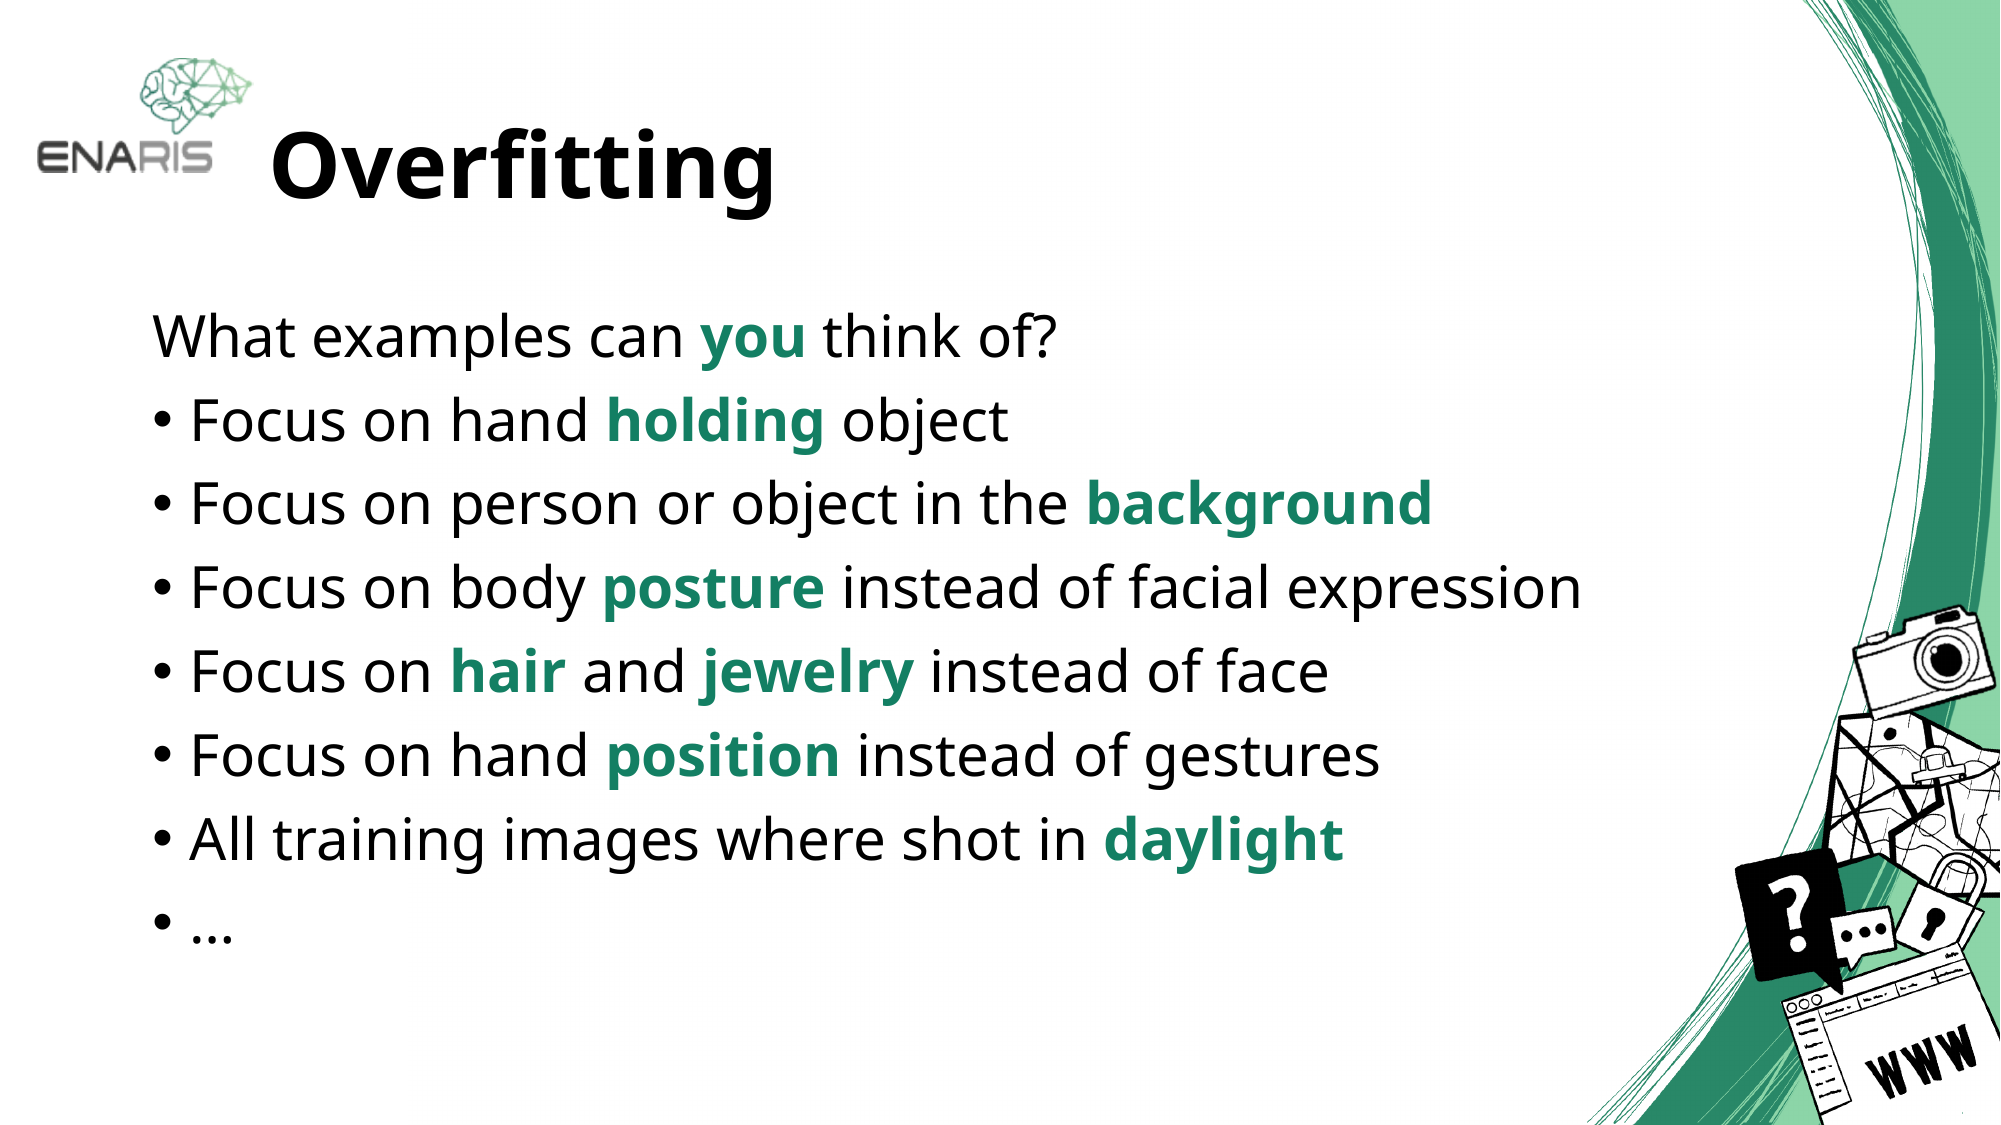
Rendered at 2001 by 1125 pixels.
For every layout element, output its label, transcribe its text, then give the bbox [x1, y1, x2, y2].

title Overfitting [253, 59, 1863, 278]
picture [37, 58, 254, 173]
list What examples can you think of? Focus on hand holding object Focus on person or object in the background Focus on body posture instead of facial expression Focus on hair and jewelry instead of face Focus on hand position instead of gestures All training images where shot in daylight … [137, 299, 1710, 1014]
picture [408, 0, 2000, 1125]
